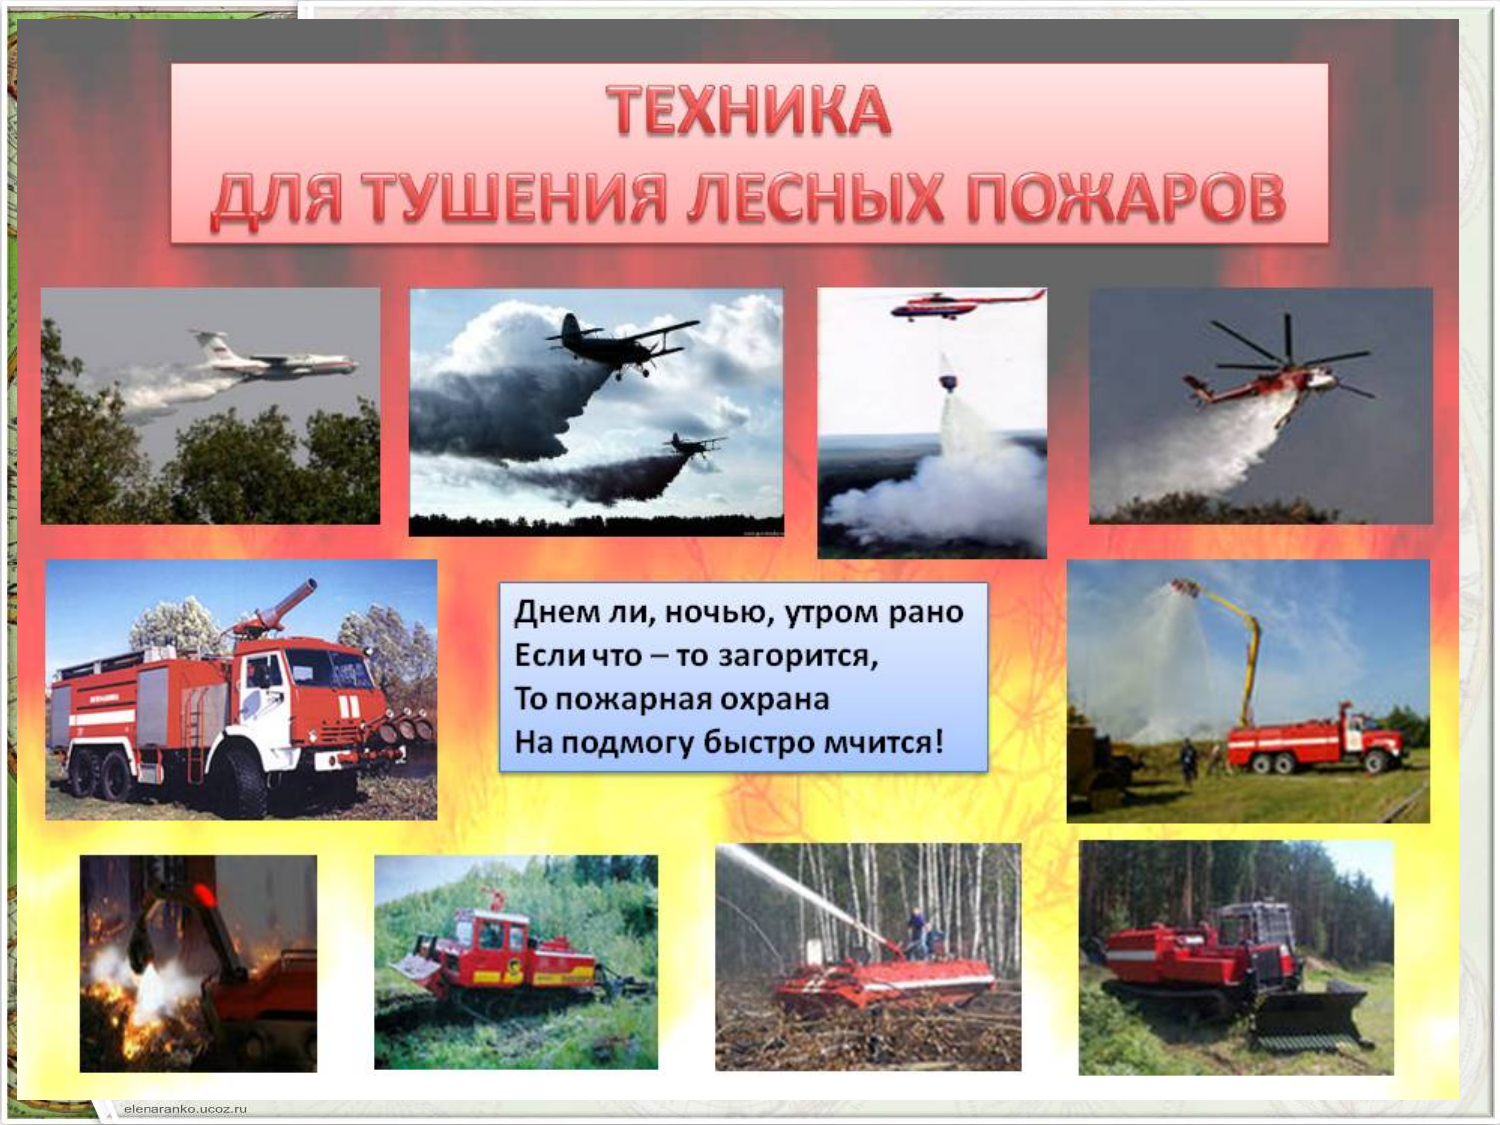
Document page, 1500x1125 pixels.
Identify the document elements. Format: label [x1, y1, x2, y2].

picture [0, 0, 1500, 1125]
list [17, 18, 1459, 1101]
